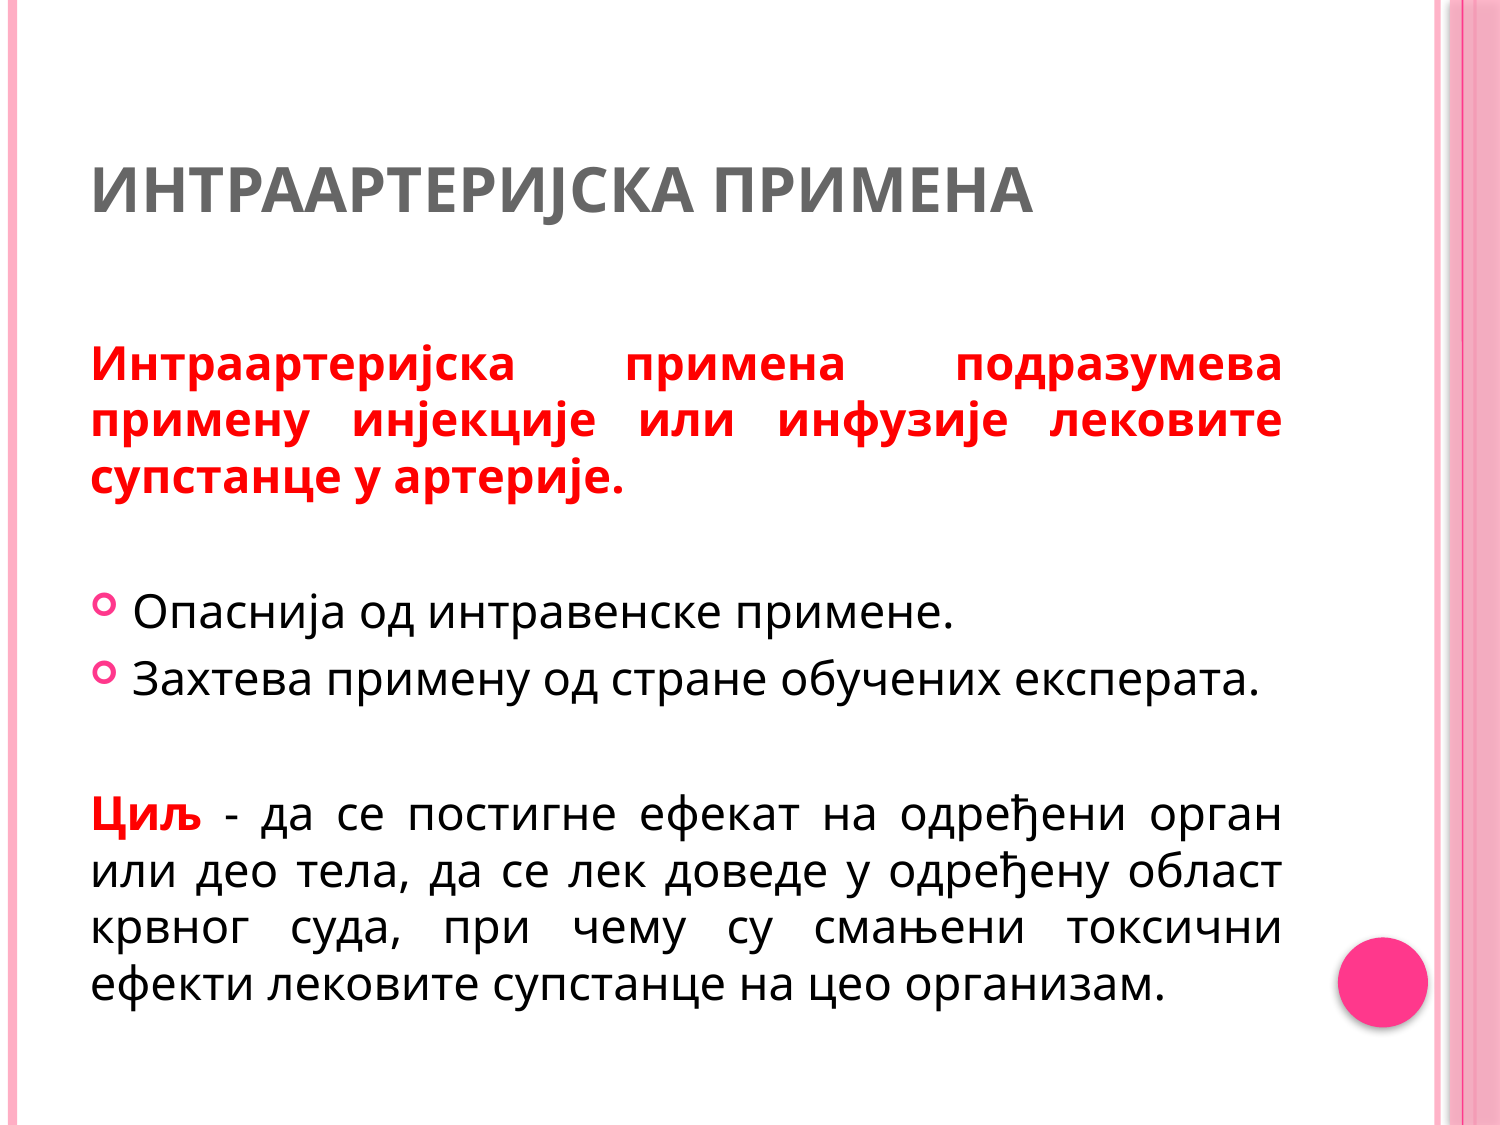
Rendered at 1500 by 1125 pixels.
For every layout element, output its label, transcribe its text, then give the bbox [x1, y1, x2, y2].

title Интраартеријска примена [75, 45, 1300, 233]
list Интраартеријска примена подразумева примену инјекције или инфузије лековите супстанце у артерије. Опаснија од интравенске примене. Захтева примену од стране обучених експерата. Циљ - да се постигне ефекат на одређени орган или део тела, да се лек доведе у одређену област крвног суда, при чему су смањени токсични ефекти лековите супстанце на цео организам. [75, 262, 1300, 1062]
